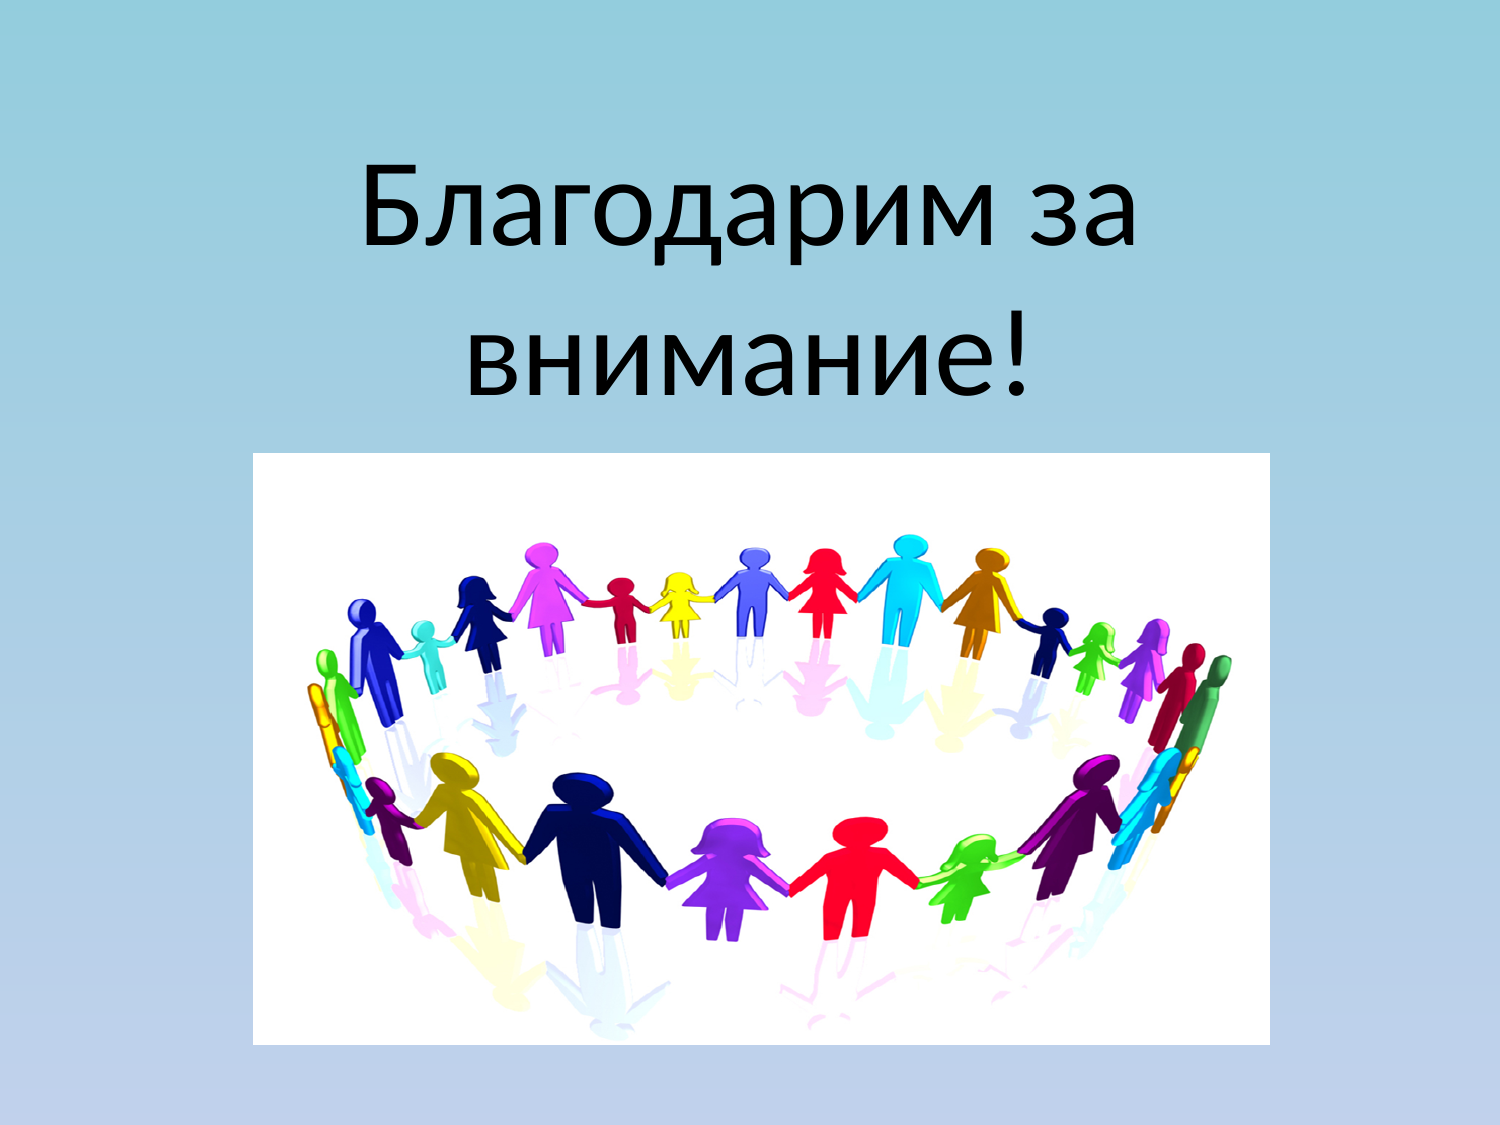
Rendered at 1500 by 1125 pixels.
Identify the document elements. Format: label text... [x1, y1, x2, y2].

title Благодарим за внимание! [75, 45, 1425, 646]
picture [253, 453, 1270, 1045]
